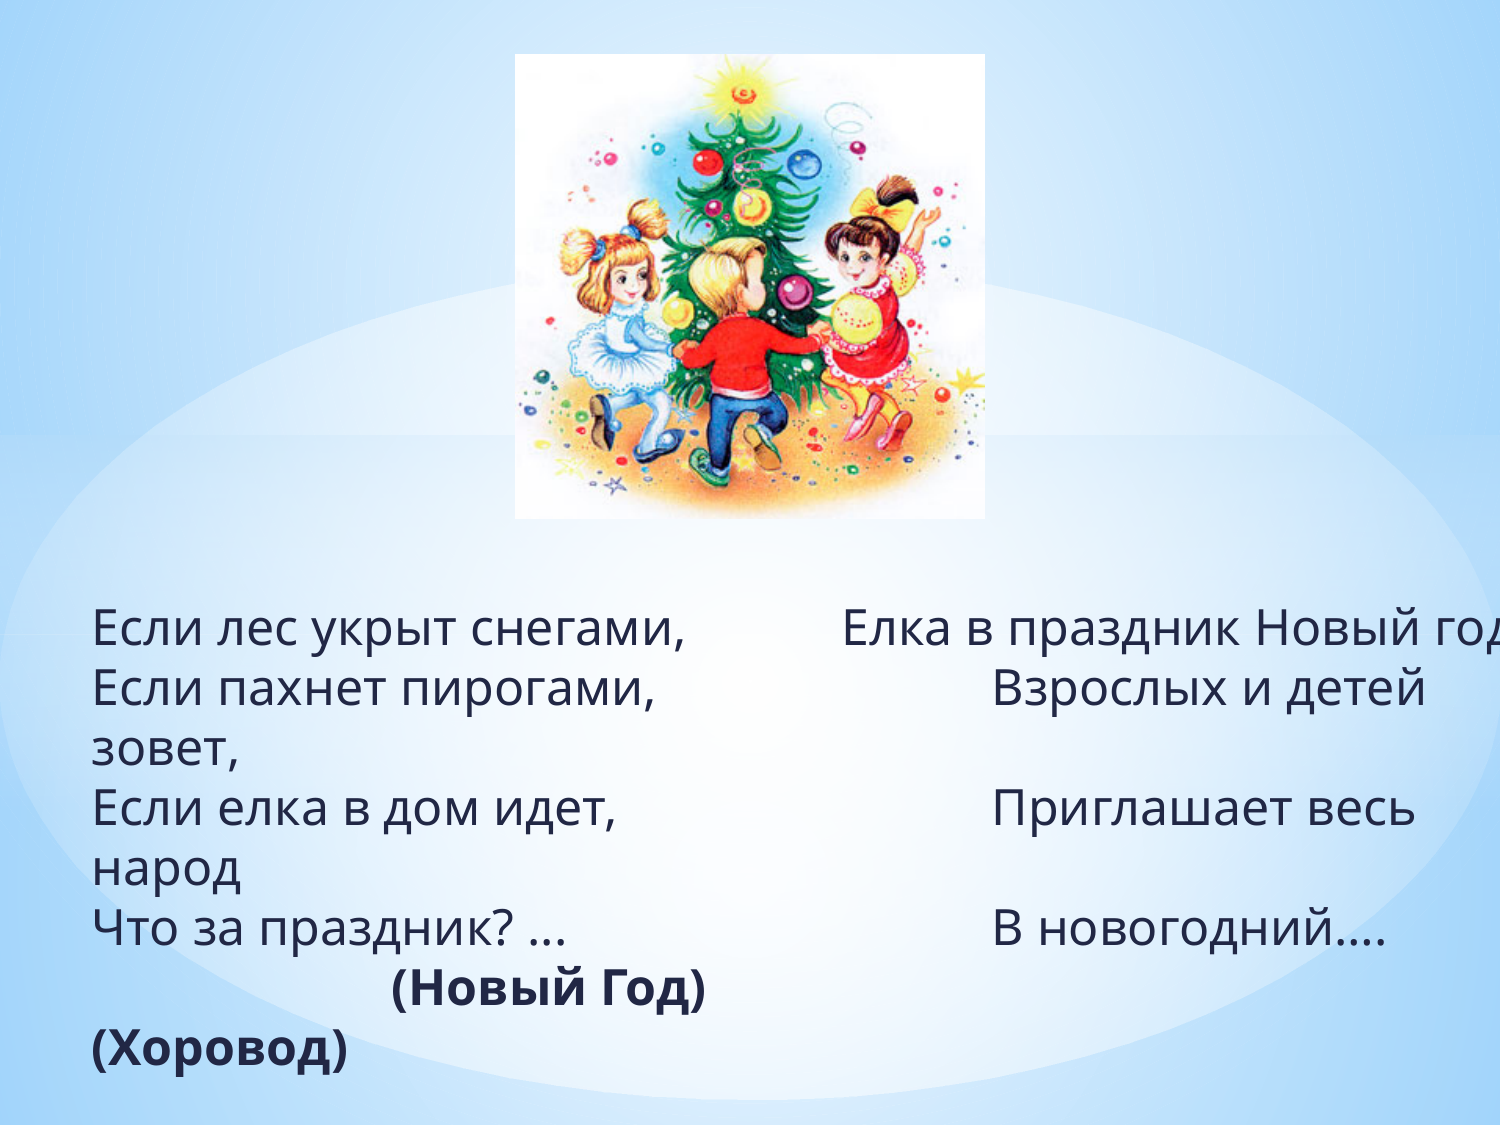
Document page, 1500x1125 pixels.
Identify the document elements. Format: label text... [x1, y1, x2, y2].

subtitle Если лес укрыт снегами, Елка в праздник Новый год Если пахнет пирогами, Взрослых и детей зовет, Если елка в дом идет, Приглашает весь народ Что за праздник? ... В новогодний…. (Новый Год) (Хоровод) [76, 17, 1500, 1117]
picture [515, 54, 985, 519]
